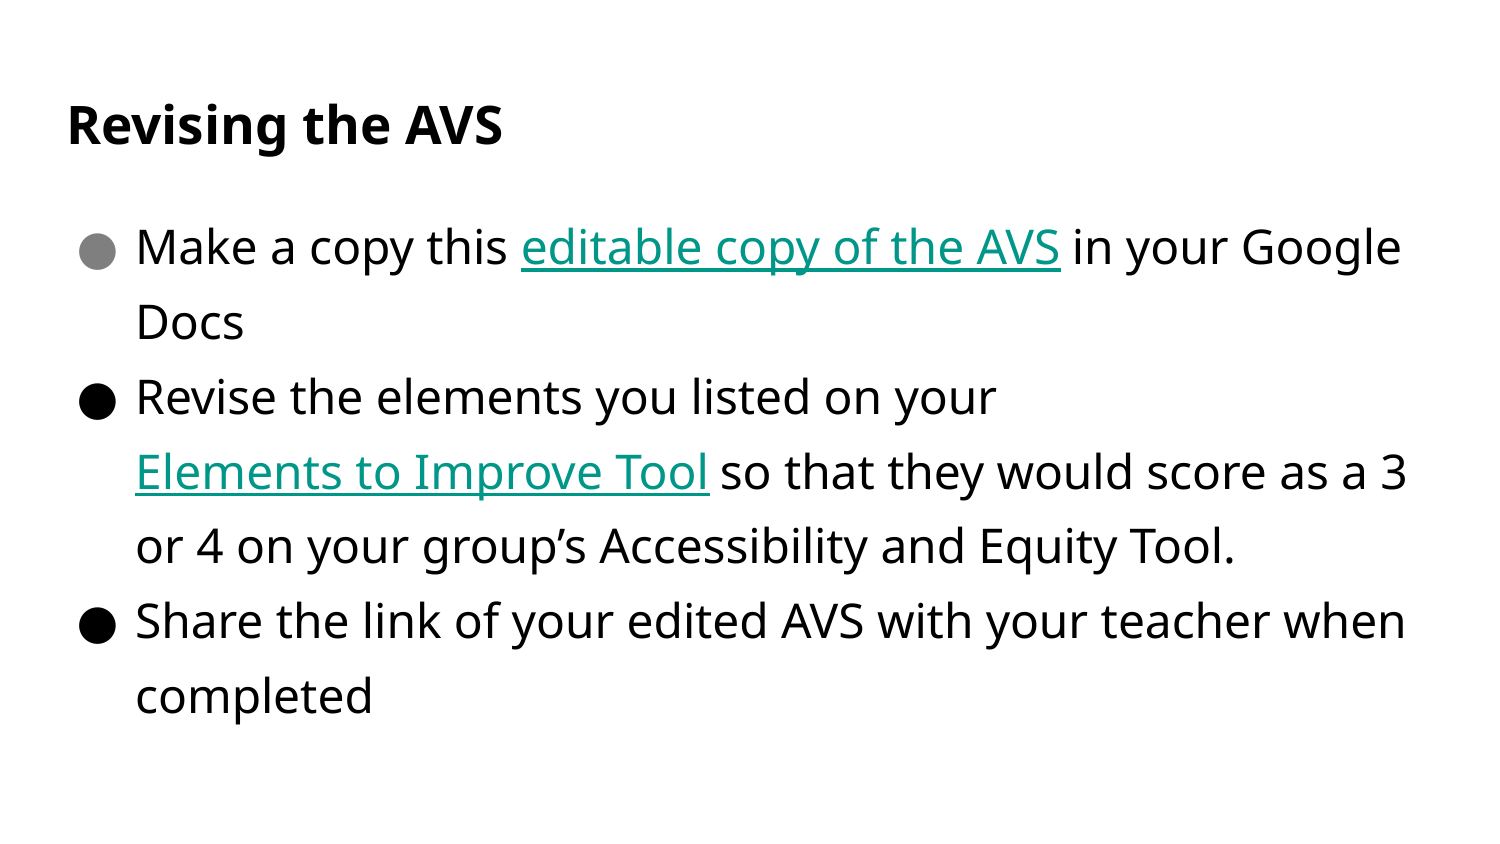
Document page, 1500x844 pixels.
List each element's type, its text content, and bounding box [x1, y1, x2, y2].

list Make a copy this editable copy of the AVS in your Google Docs Revise the elements you listed on your Elements to Improve Tool so that they would score as a 3 or 4 on your group’s Accessibility and Equity Tool. Share the link of your edited AVS with your teacher when completed [51, 189, 1449, 750]
title Revising the AVS [51, 72, 1449, 176]
